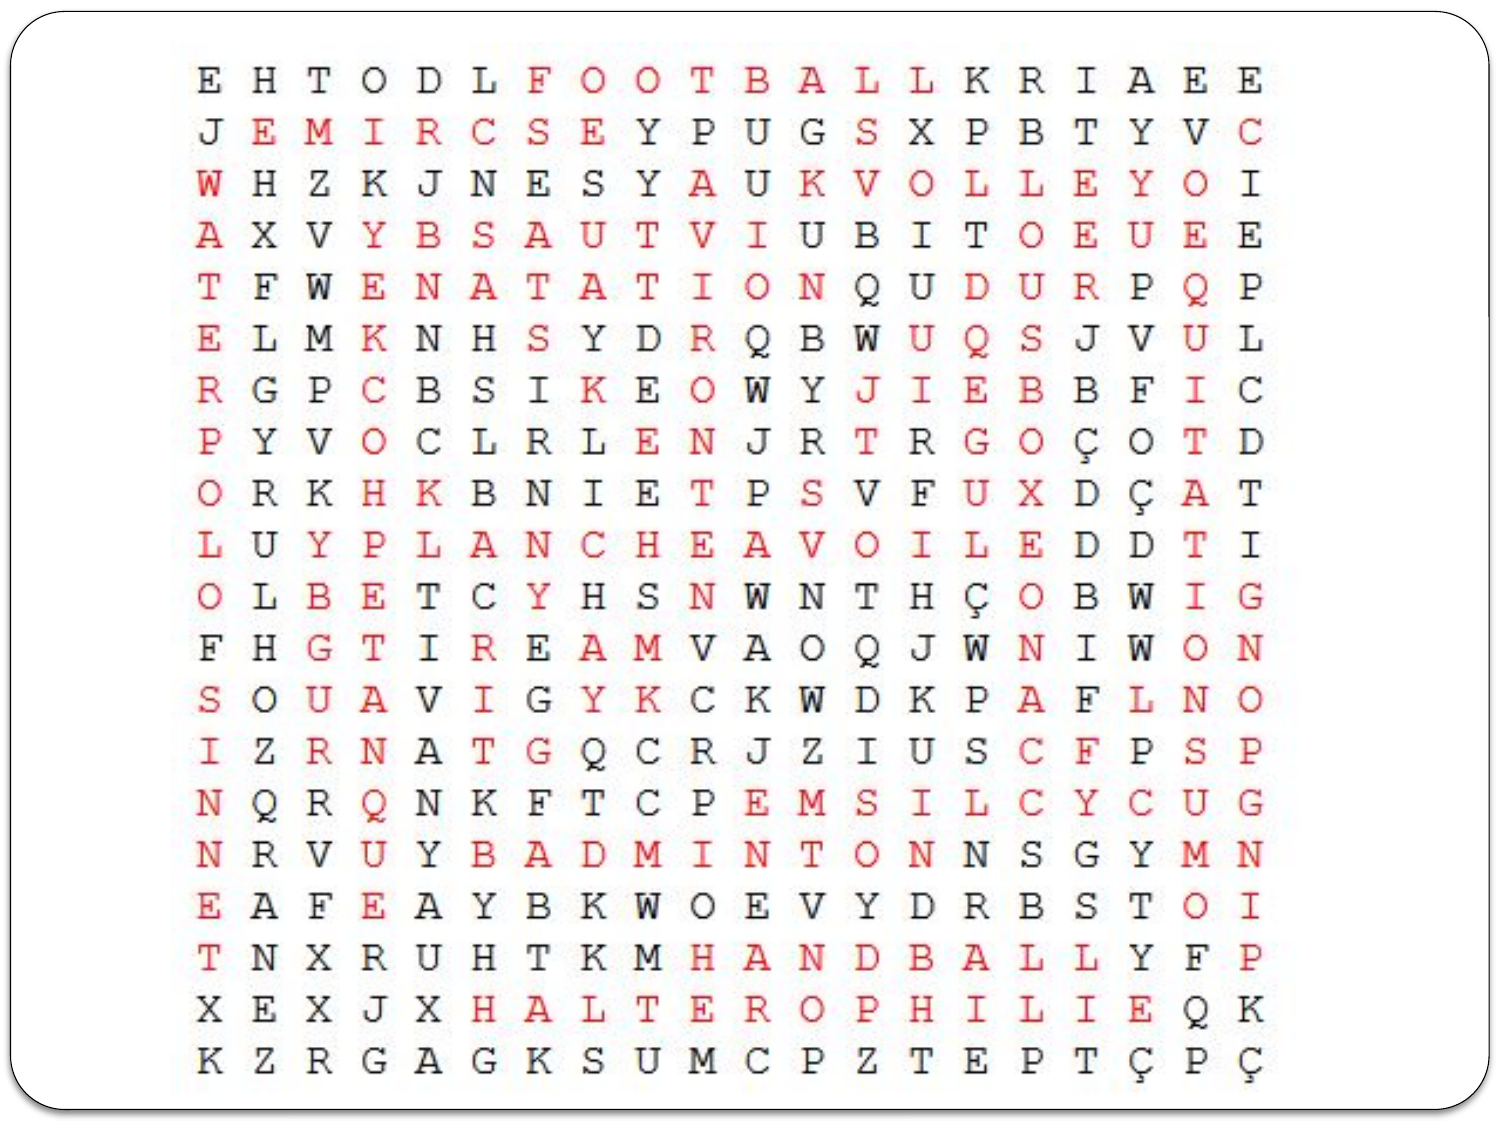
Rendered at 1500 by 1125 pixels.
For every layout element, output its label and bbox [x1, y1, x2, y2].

picture [170, 42, 1311, 1100]
